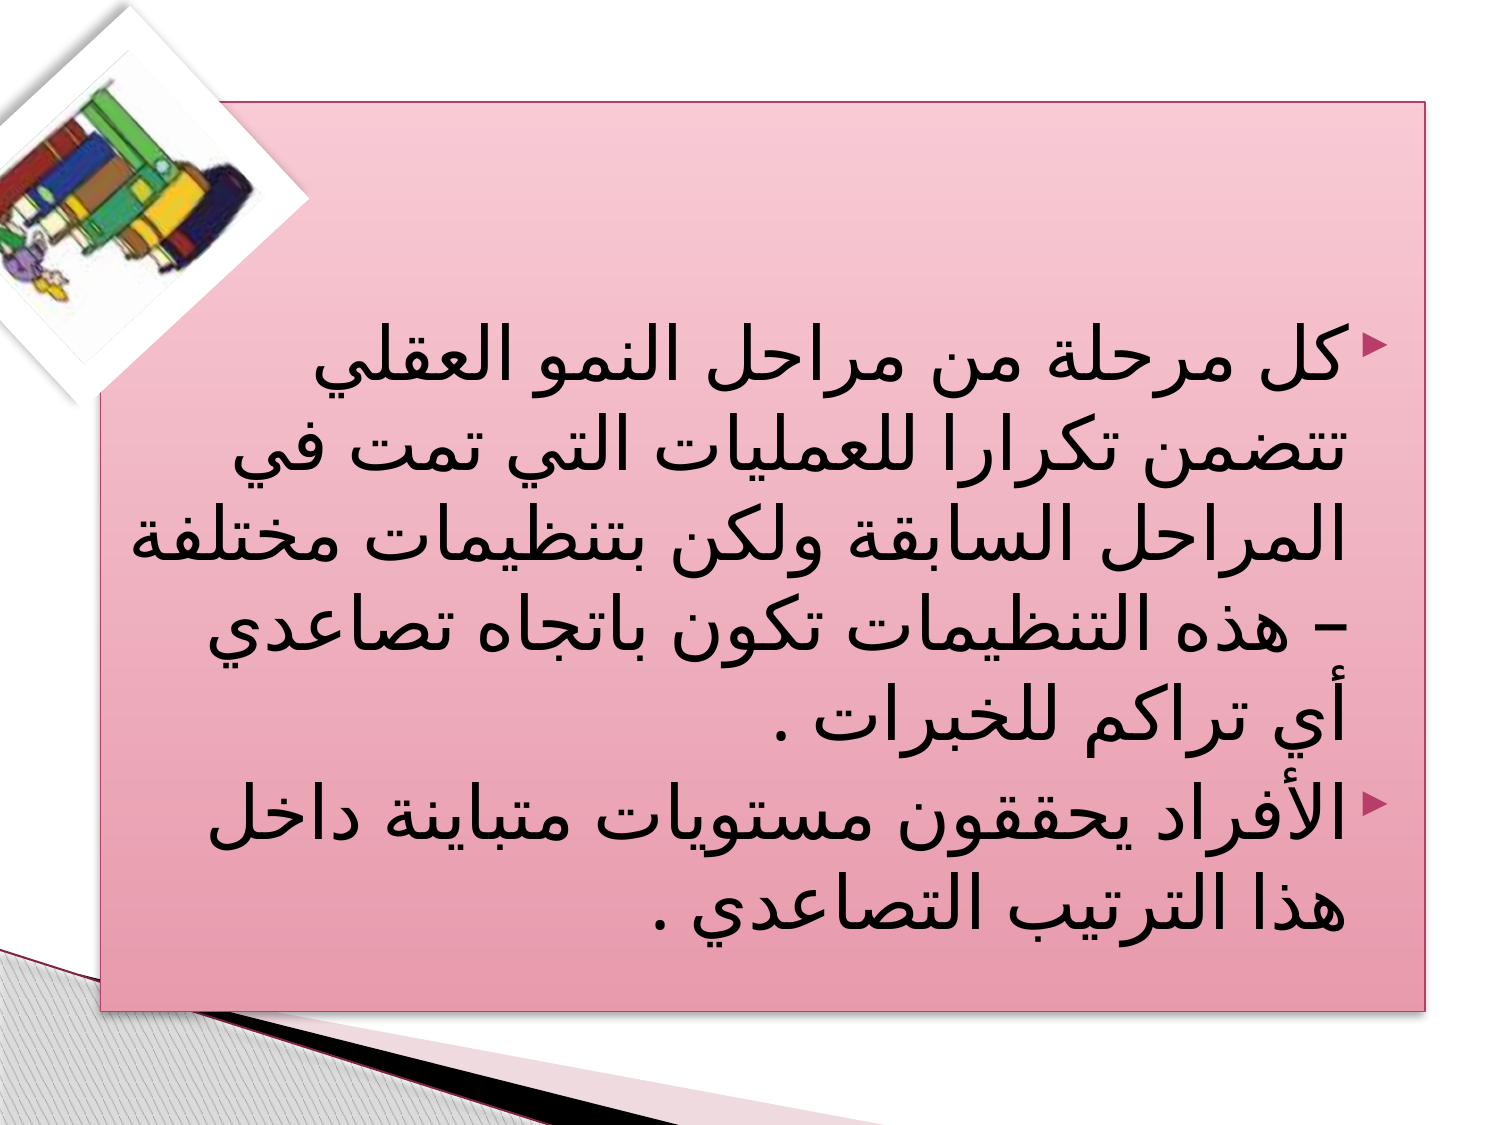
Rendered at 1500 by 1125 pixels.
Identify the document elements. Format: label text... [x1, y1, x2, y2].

list كل مرحلة من مراحل النمو العقلي تتضمن تكرارا للعمليات التي تمت في المراحل السابقة ولكن بتنظيمات مختلفة – هذه التنظيمات تكون باتجاه تصاعدي أي تراكم للخبرات . الأفراد يحققون مستويات متباينة داخل هذا الترتيب التصاعدي . [100, 101, 1426, 1012]
picture [0, 52, 264, 364]
